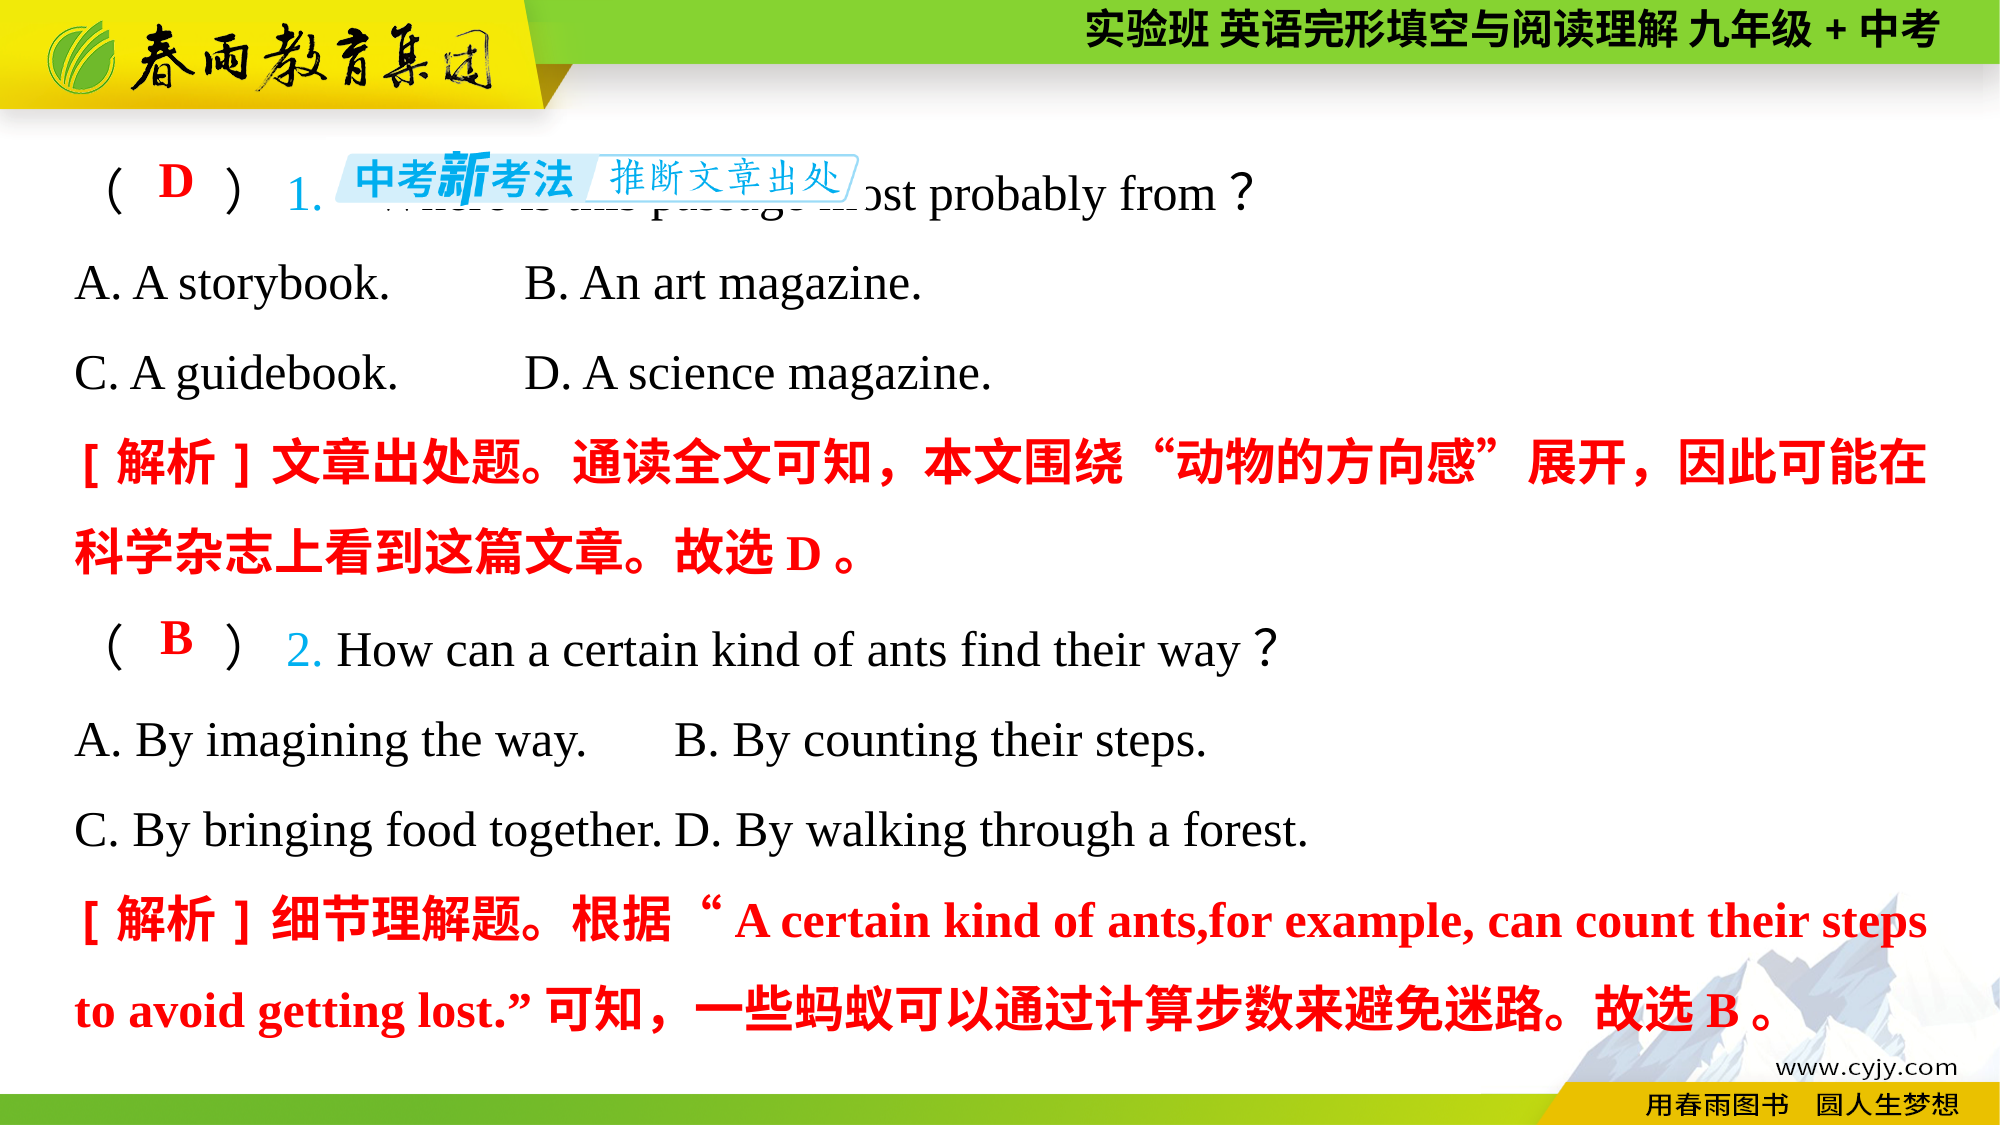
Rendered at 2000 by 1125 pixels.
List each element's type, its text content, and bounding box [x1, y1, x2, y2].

text_box [解析]文章出处题。通读全文可知，本文围绕“动物的方向感”展开，因此可能在科学杂志上看到这篇文章。故选D。 [59, 392, 1944, 579]
text_box D [143, 140, 210, 215]
picture [0, 0, 2000, 1125]
text_box [解析]细节理解题。根据“A certain kind of ants,for example, can count their steps to avoid getting lost.”可知，一些蚂蚁可以通过计算步数来避免迷路。故选B。 [59, 865, 1944, 1045]
list （ ）1. Where is this passage most probably from？ A. A storybook. B. An art magazine. C. A guidebook. D. A science magazine. [59, 122, 1944, 392]
text_box （ ）2. How can a certain kind of ants find their way？ A. By imagining the way. B. By counting their steps. C. By bringing food together. D. By walking through a forest. [59, 579, 1944, 865]
text_box B [145, 596, 209, 672]
